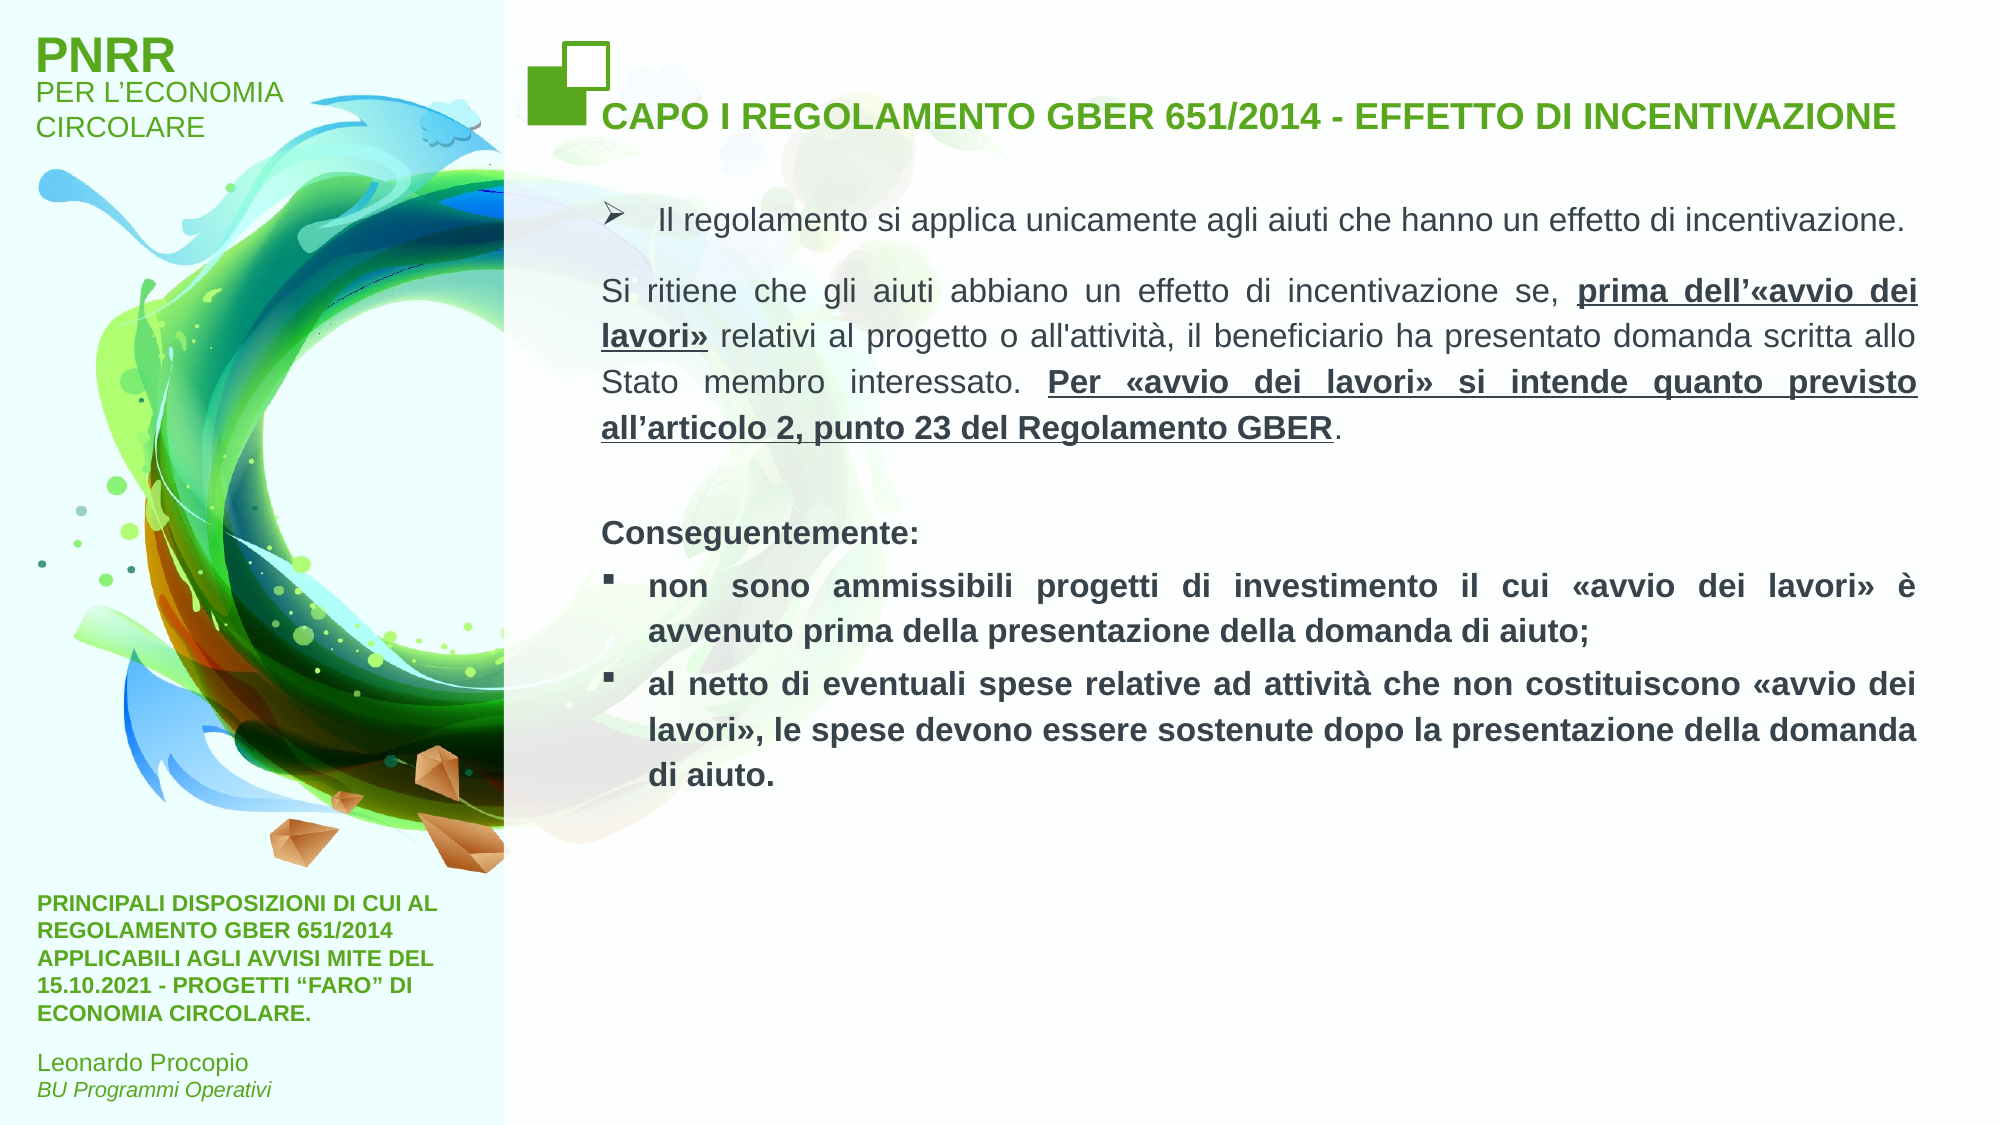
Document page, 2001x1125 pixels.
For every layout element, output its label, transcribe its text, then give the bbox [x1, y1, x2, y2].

title CAPO I REGOLAMENTO GBER 651/2014 - EFFETTO DI INCENTIVAZIONE [586, 84, 2000, 167]
text_box [562, 41, 610, 91]
text_box [526, 64, 589, 128]
picture [0, 0, 503, 1125]
list Il regolamento si applica unicamente agli aiuti che hanno un effetto di incentivazione. Si ritiene che gli aiuti abbiano un effetto di incentivazione se, prima dell’«avvio dei lavori» relativi al progetto o all'attività, il beneficiario ha presentato domanda scritta allo Stato membro interessato. Per «avvio dei lavori» si intende quanto previsto all’articolo 2, punto 23 del Regolamento GBER. Conseguentemente: non sono ammissibili progetti di investimento il cui «avvio dei lavori» è avvenuto prima della presentazione della domanda di aiuto; al netto di eventuali spese relative ad attività che non costituiscono «avvio dei lavori», le spese devono essere sostenute dopo la presentazione della domanda di aiuto. [586, 184, 1934, 870]
